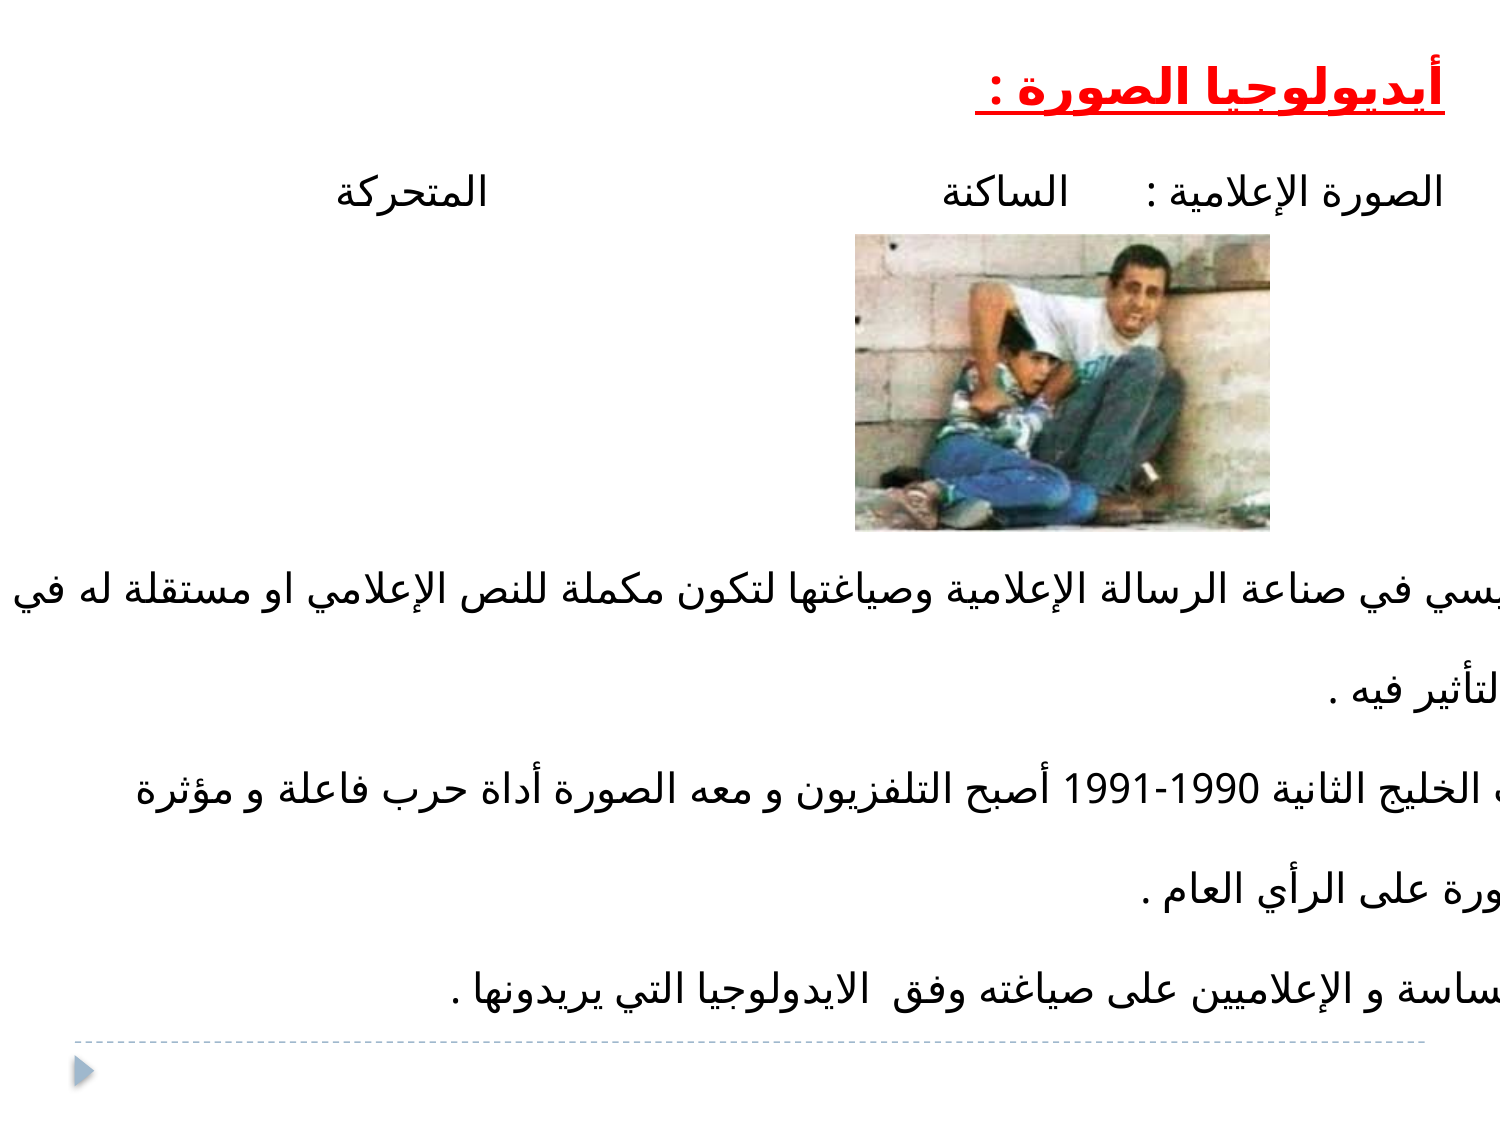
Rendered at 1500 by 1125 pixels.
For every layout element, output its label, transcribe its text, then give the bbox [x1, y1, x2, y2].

text_box عنصر رئيسي في صناعة الرسالة الإعلامية وصياغتها لتكون مكملة للنص الإعلامي او مستقلة له في عملية الإقناع والتأثير فيه . منذ حرب الخليج الثانية 1990-1991 أصبح التلفزيون و معه الصورة أداة حرب فاعلة و مؤثرة اثر الصورة على الرأي العام . قدرة الساسة و الإعلاميين على صياغته وفق الايدولوجيا التي يريدونها . [0, 554, 1500, 1120]
text_box أيديولوجيا الصورة : الصورة الإعلامية : الساكنة المتحركة [46, 46, 1460, 372]
picture [855, 234, 1270, 532]
